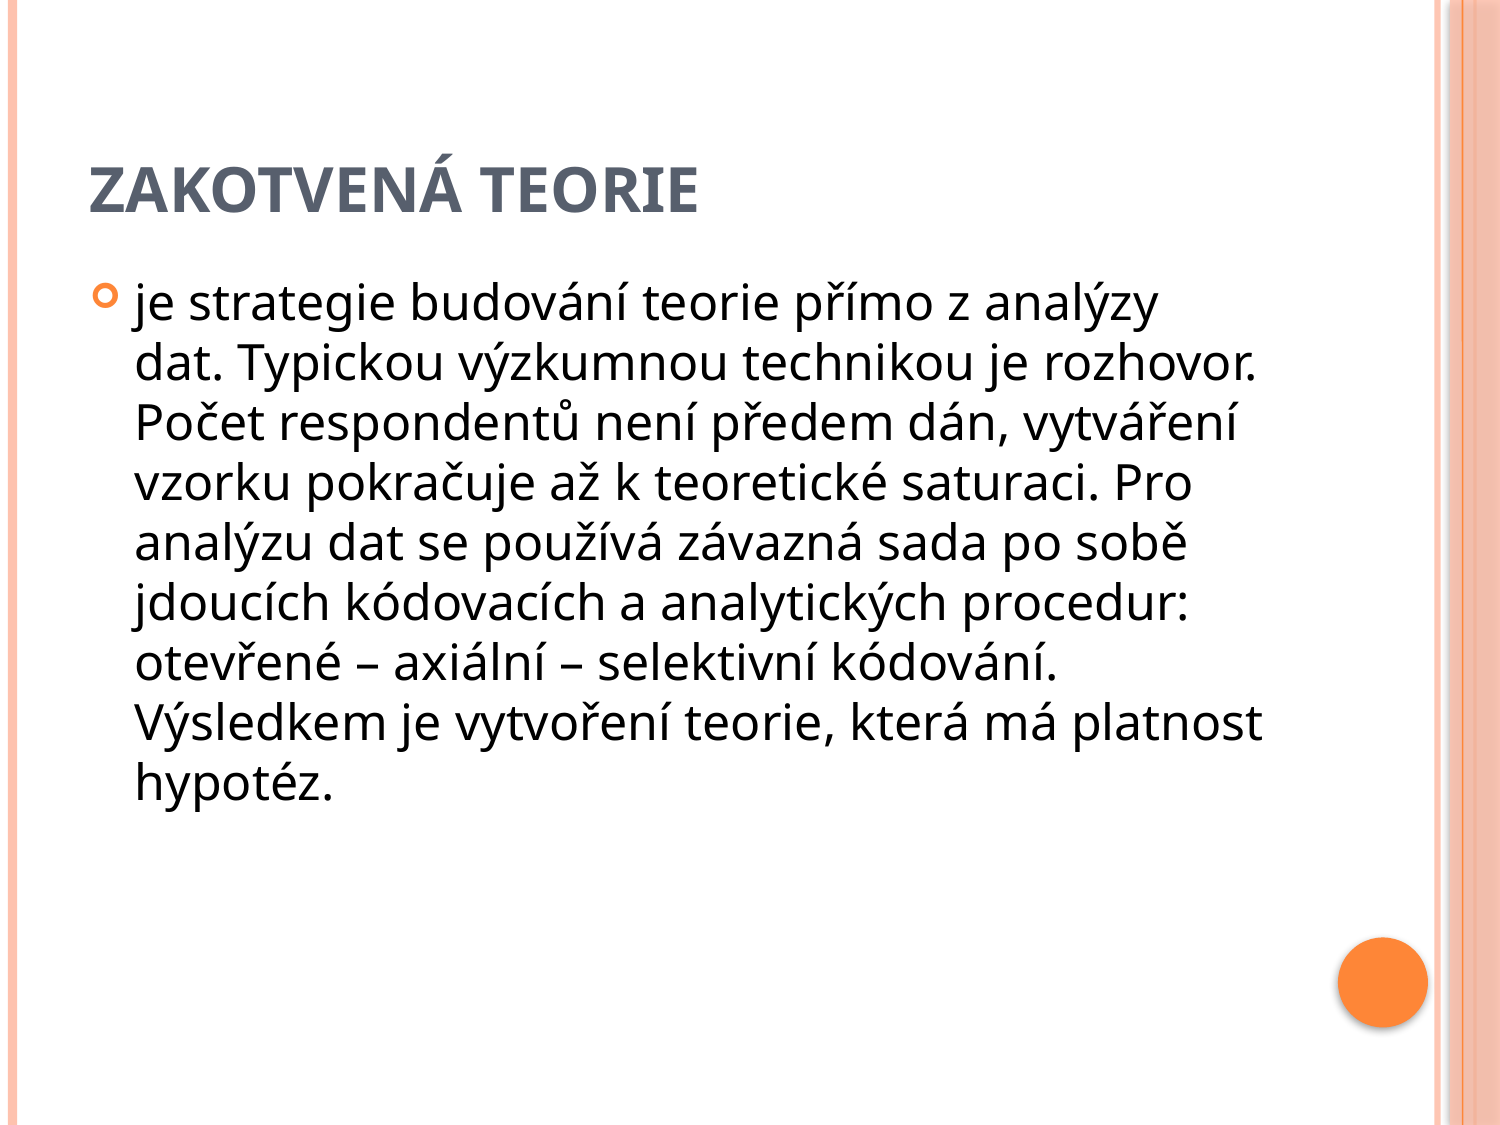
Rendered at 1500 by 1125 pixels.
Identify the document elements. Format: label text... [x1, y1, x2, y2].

title Zakotvená teorie [75, 45, 1300, 233]
list je strategie budování teorie přímo z analýzy dat. Typickou výzkumnou technikou je rozhovor. Počet respondentů není předem dán, vytváření vzorku pokračuje až k teoretické saturaci. Pro analýzu dat se používá závazná sada po sobě jdoucích kódovacích a analytických procedur: otevřené – axiální – selektivní kódování. Výsledkem je vytvoření teorie, která má platnost hypotéz. [75, 262, 1300, 1062]
